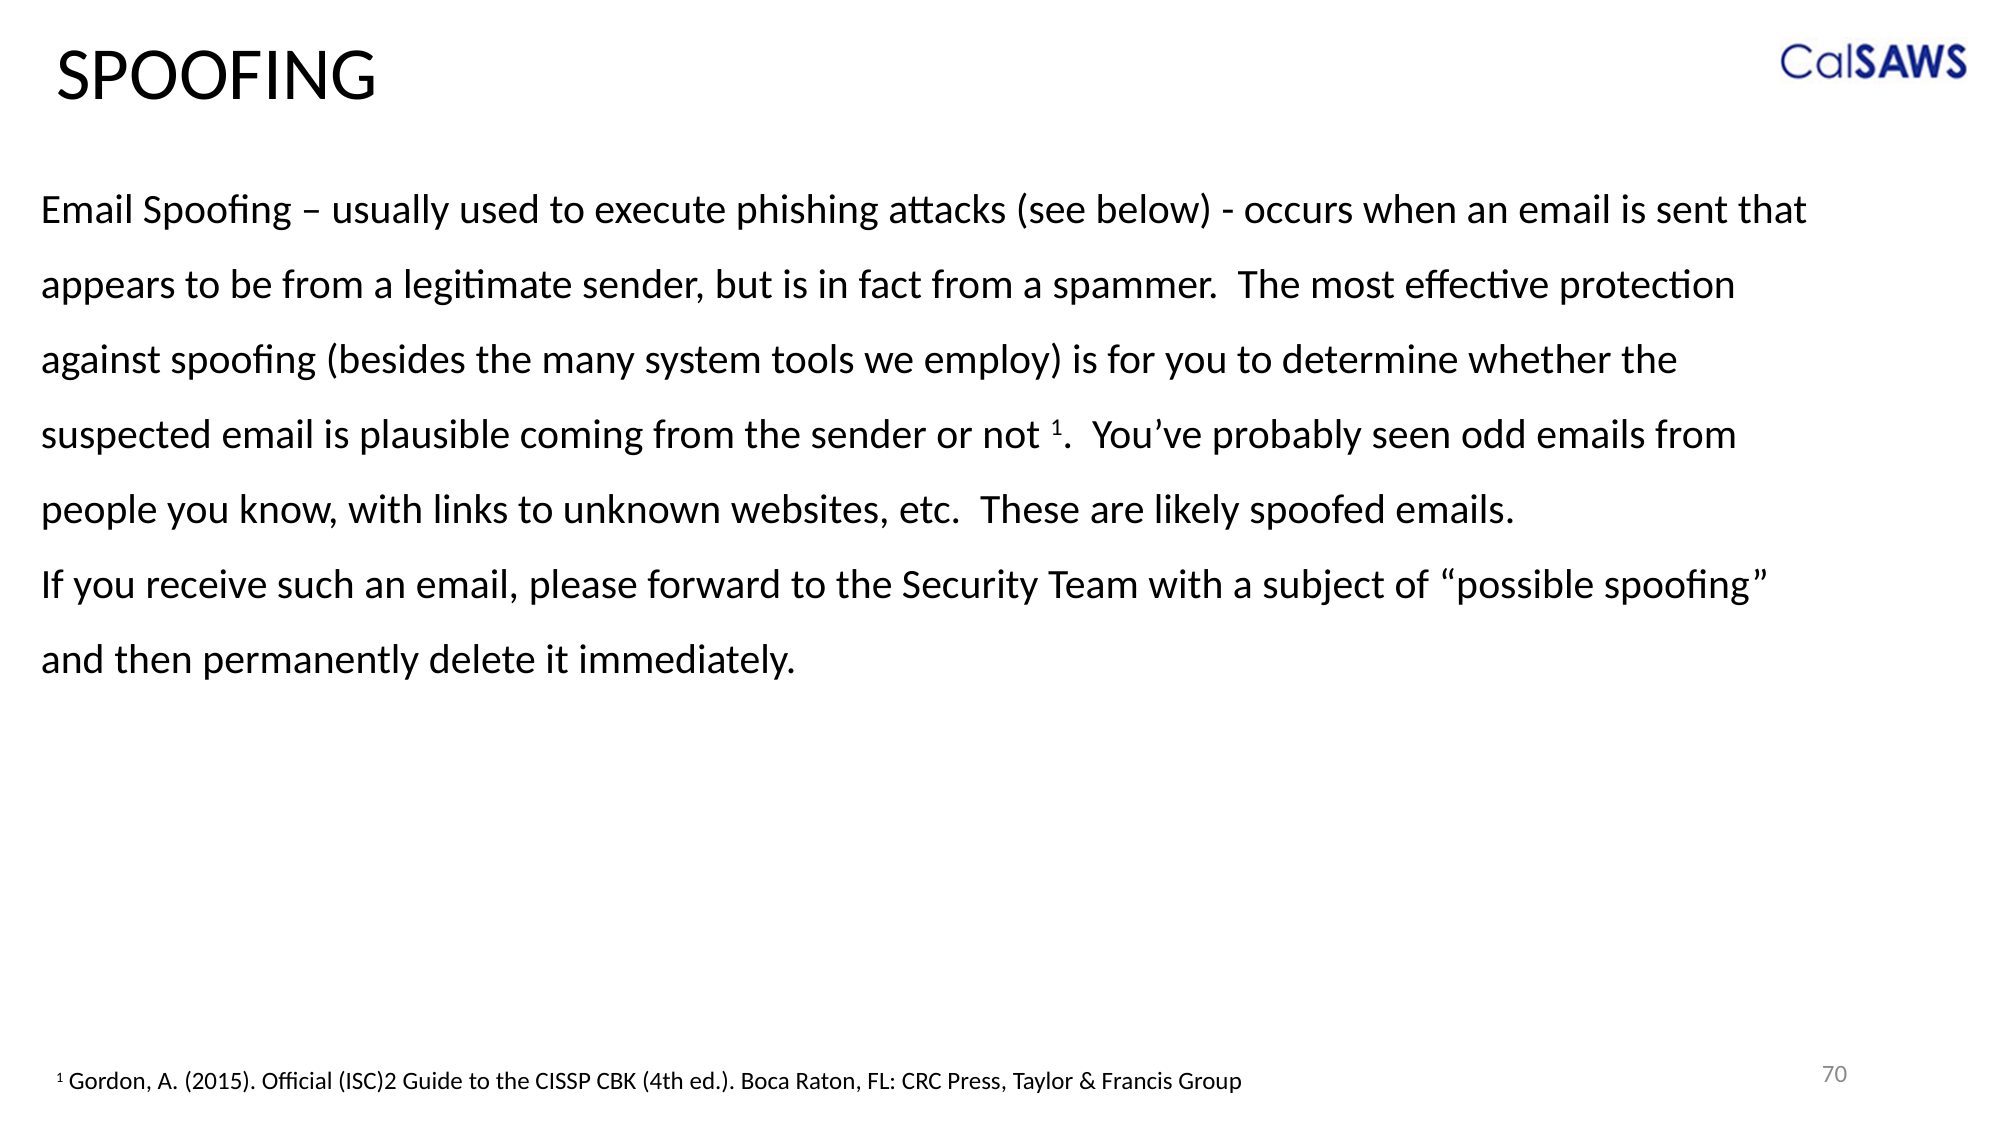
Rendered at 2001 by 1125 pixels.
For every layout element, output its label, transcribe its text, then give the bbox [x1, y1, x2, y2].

picture [1780, 37, 1968, 84]
list Email Spoofing – usually used to execute phishing attacks (see below) - occurs when an email is sent that appears to be from a legitimate sender, but is in fact from a spammer. The most effective protection against spoofing (besides the many system tools we employ) is for you to determine whether the suspected email is plausible coming from the sender or not 1. You’ve probably seen odd emails from people you know, with links to unknown websites, etc. These are likely spoofed emails. If you receive such an email, please forward to the Security Team with a subject of “possible spoofing” and then permanently delete it immediately. [25, 148, 1847, 921]
text_box 1 Gordon, A. (2015). Official (ISC)2 Guide to the CISSP CBK (4th ed.). Boca Raton, FL: CRC Press, Taylor & Francis Group [41, 1057, 1386, 1102]
slide_number 70 [1412, 1042, 1863, 1103]
title SPOOFING [41, 27, 1681, 146]
